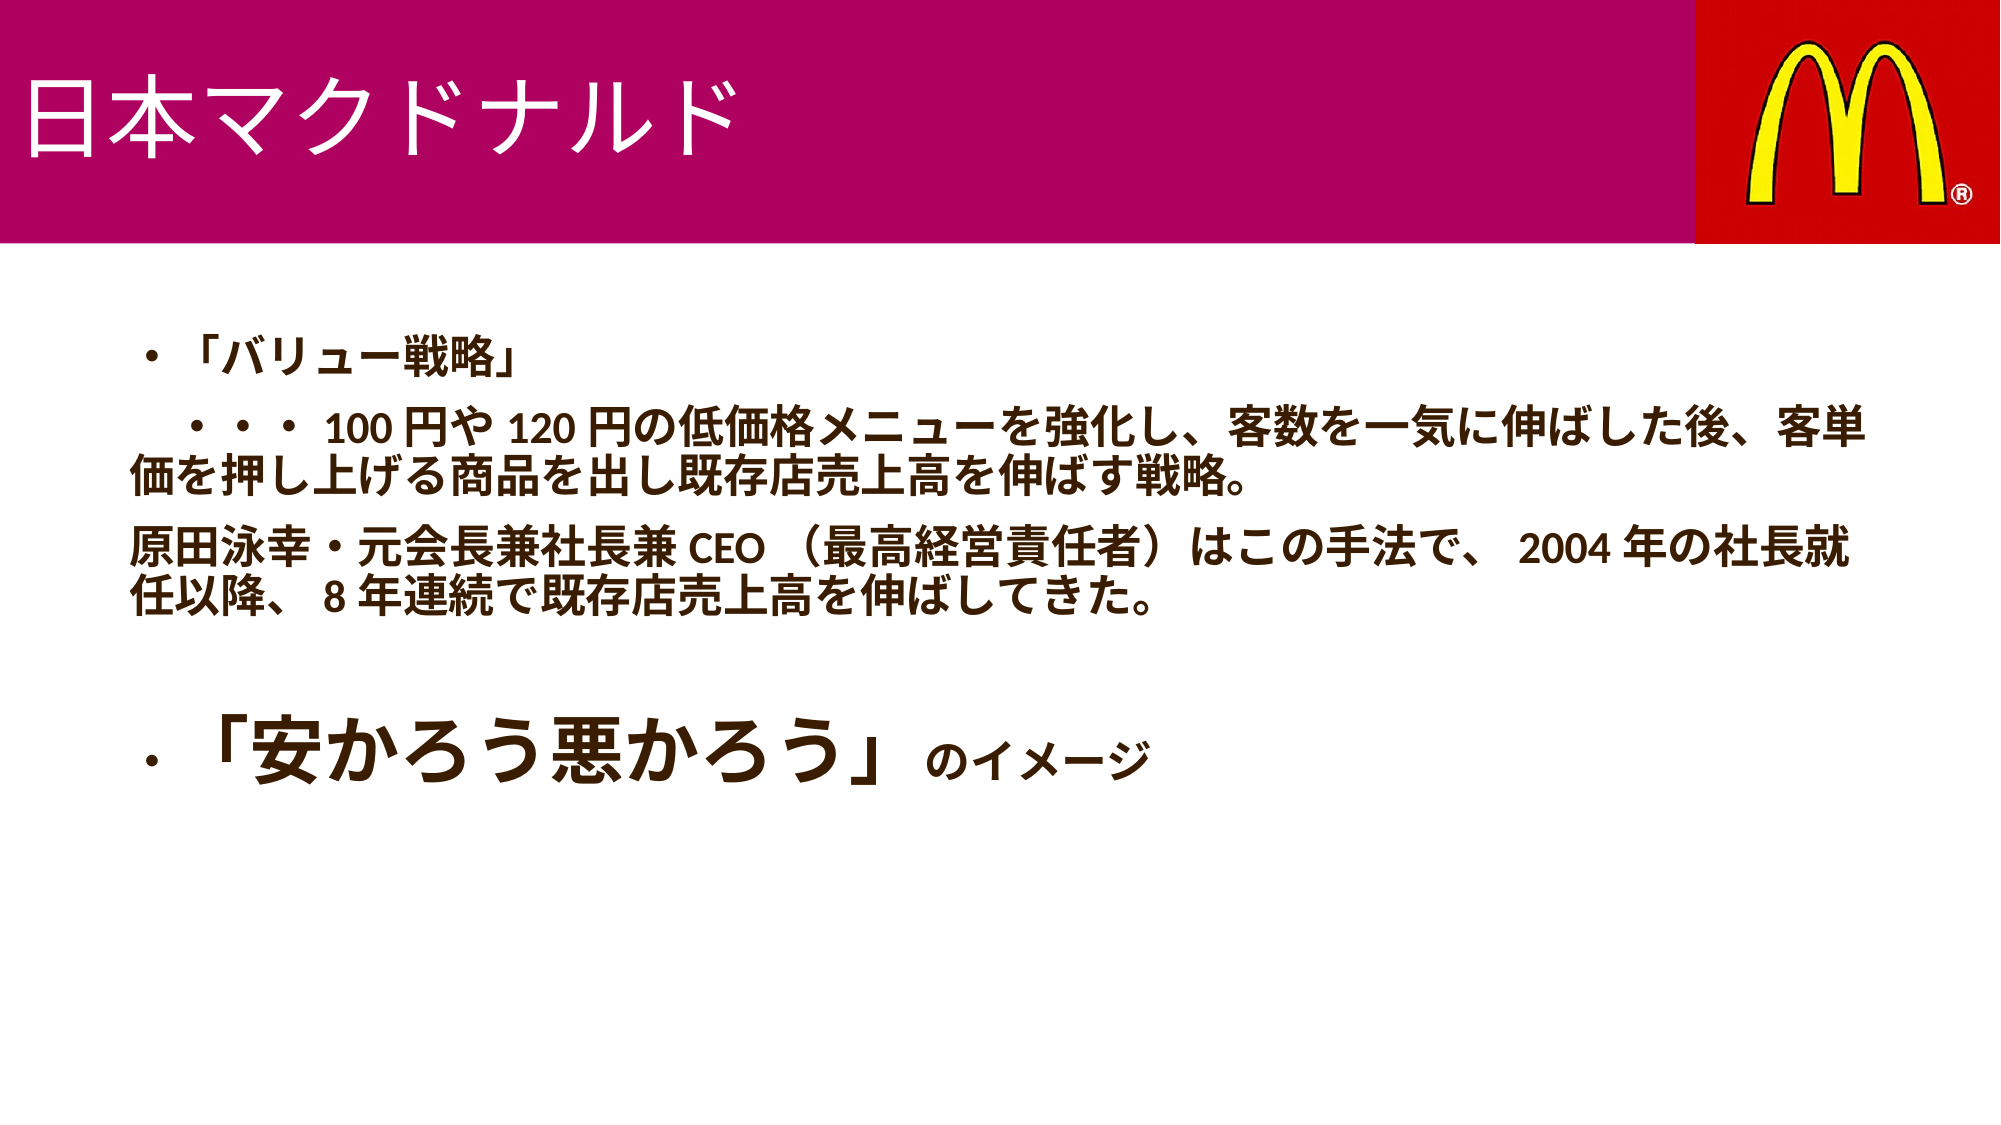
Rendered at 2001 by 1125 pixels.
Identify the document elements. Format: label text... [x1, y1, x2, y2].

title 日本マクドナルド [0, 0, 1695, 244]
list ・「バリュー戦略」 ・・・100円や120円の低価格メニューを強化し、客数を一気に伸ばした後、客単価を押し上げる商品を出し既存店売上高を伸ばす戦略。 原田泳幸・元会長兼社長兼CEO（最高経営責任者）はこの手法で、2004年の社長就任以降、8年連続で既存店売上高を伸ばしてきた。 ・「安かろう悪かろう」のイメージ [114, 326, 1886, 1059]
picture [1695, 0, 2000, 244]
